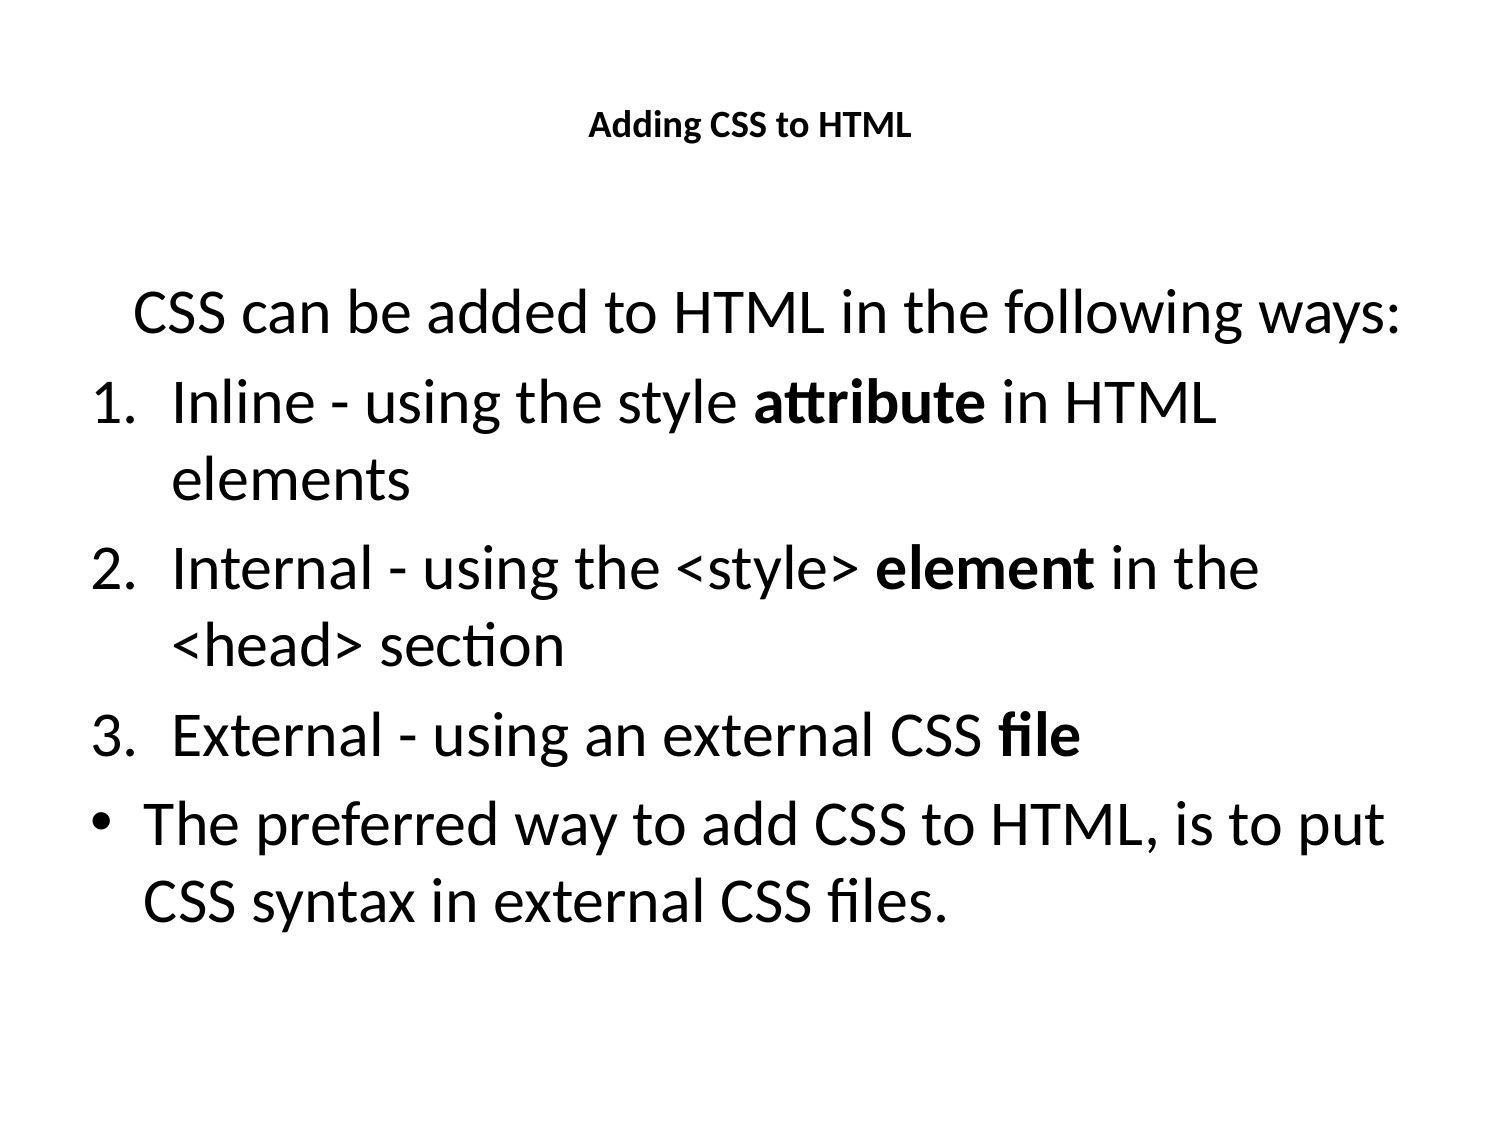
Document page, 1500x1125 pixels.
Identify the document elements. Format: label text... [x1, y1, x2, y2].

list CSS can be added to HTML in the following ways: Inline - using the style attribute in HTML elements Internal - using the <style> element in the <head> section External - using an external CSS file The preferred way to add CSS to HTML, is to put CSS syntax in external CSS files. [75, 262, 1425, 1005]
title Adding CSS to HTML [75, 45, 1425, 200]
